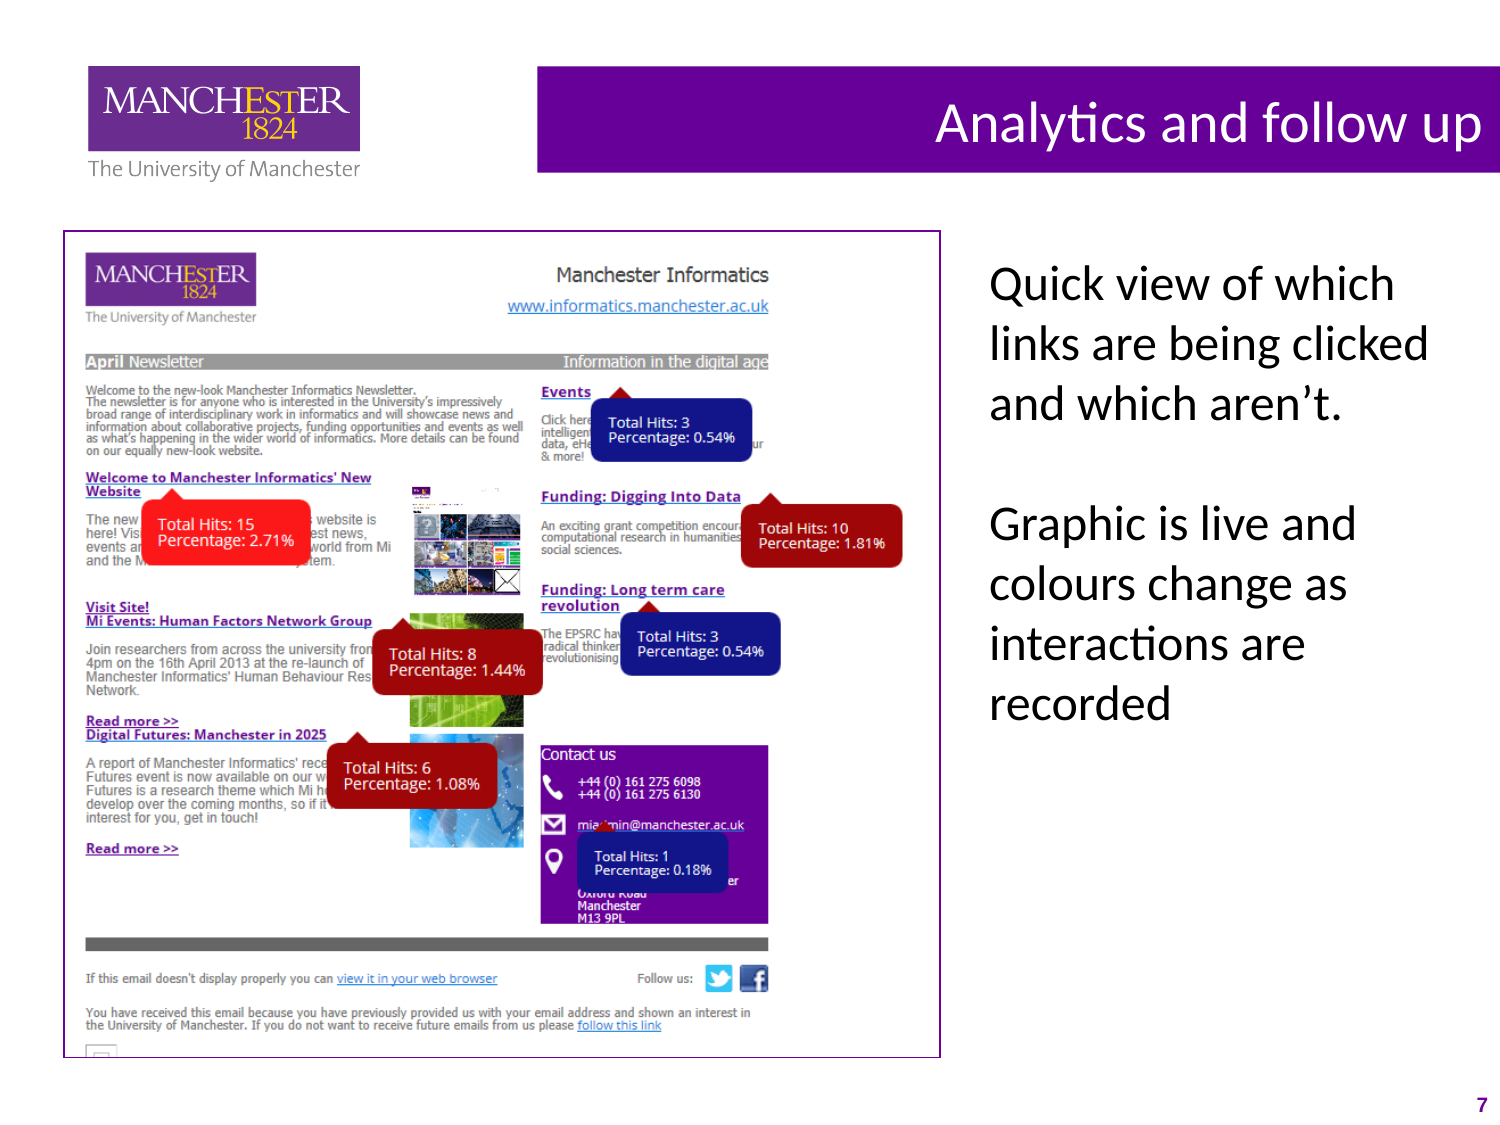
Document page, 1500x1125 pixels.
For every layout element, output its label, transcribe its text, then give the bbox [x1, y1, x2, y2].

title Analytics and follow up [537, 66, 1500, 173]
picture [88, 66, 360, 182]
text_box Quick view of which links are being clicked and which aren’t. Graphic is live and colours change as interactions are recorded [974, 243, 1447, 739]
picture [64, 231, 940, 1058]
